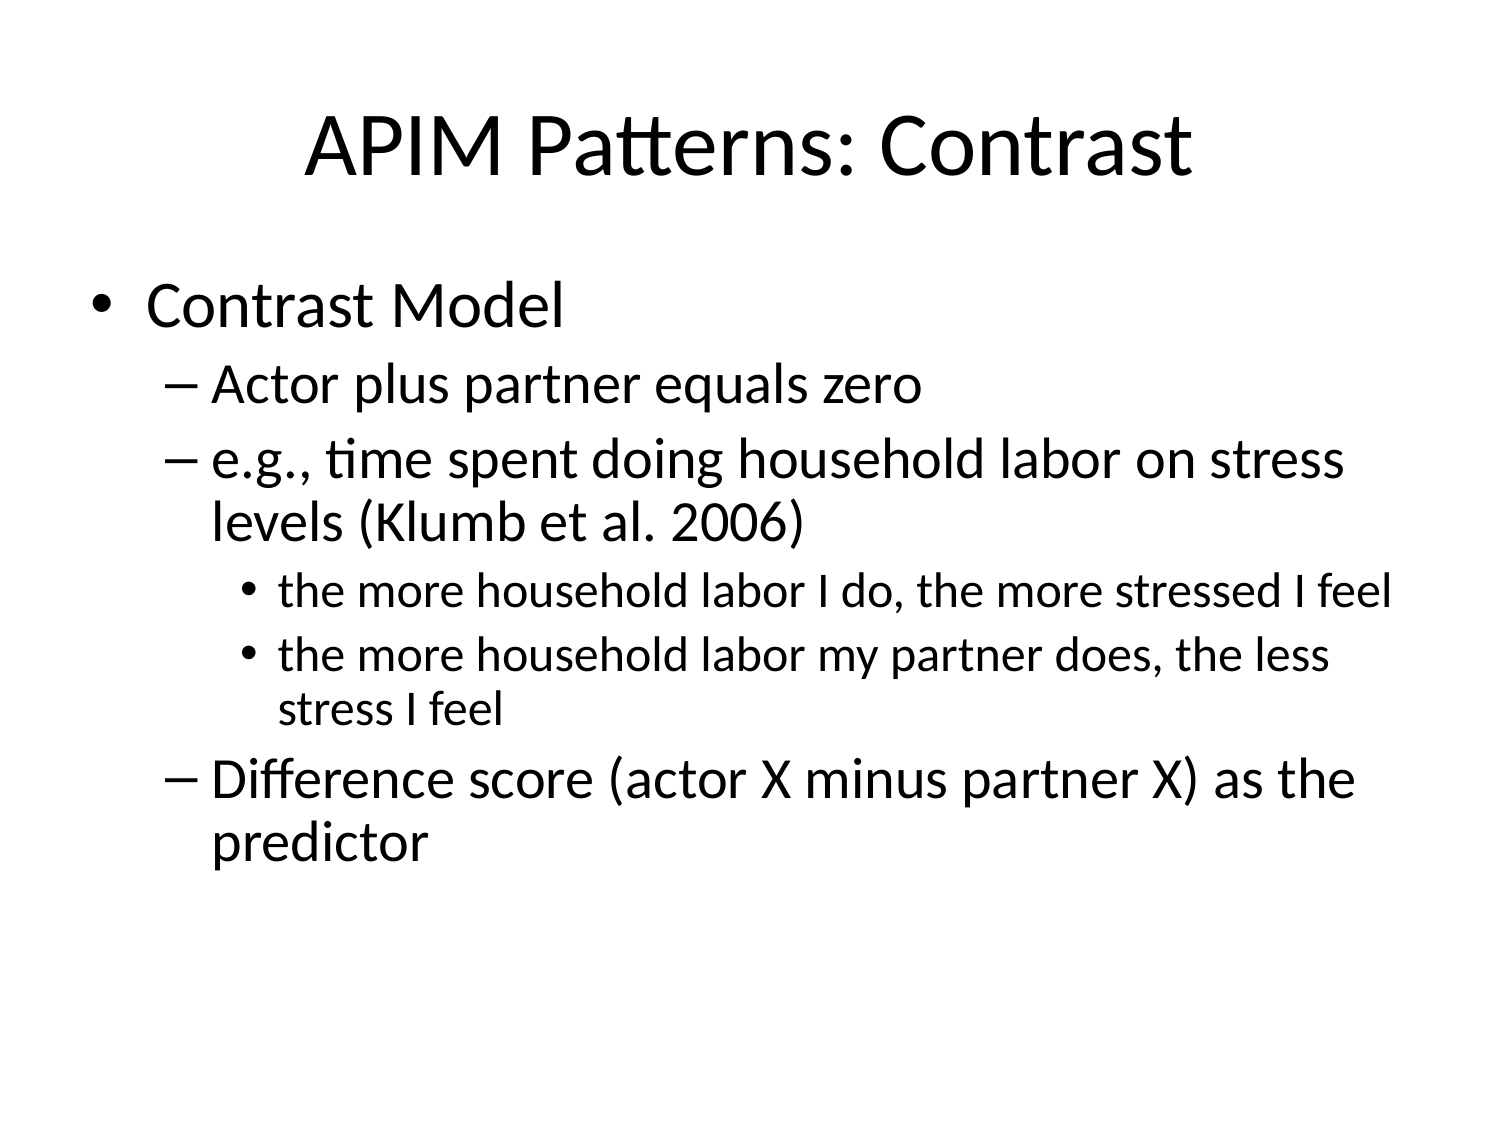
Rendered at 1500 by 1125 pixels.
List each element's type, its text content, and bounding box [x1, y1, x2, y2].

list Contrast Model Actor plus partner equals zero e.g., time spent doing household labor on stress levels (Klumb et al. 2006) the more household labor I do, the more stressed I feel the more household labor my partner does, the less stress I feel Difference score (actor X minus partner X) as the predictor [75, 262, 1425, 1005]
title APIM Patterns: Contrast [75, 45, 1425, 233]
